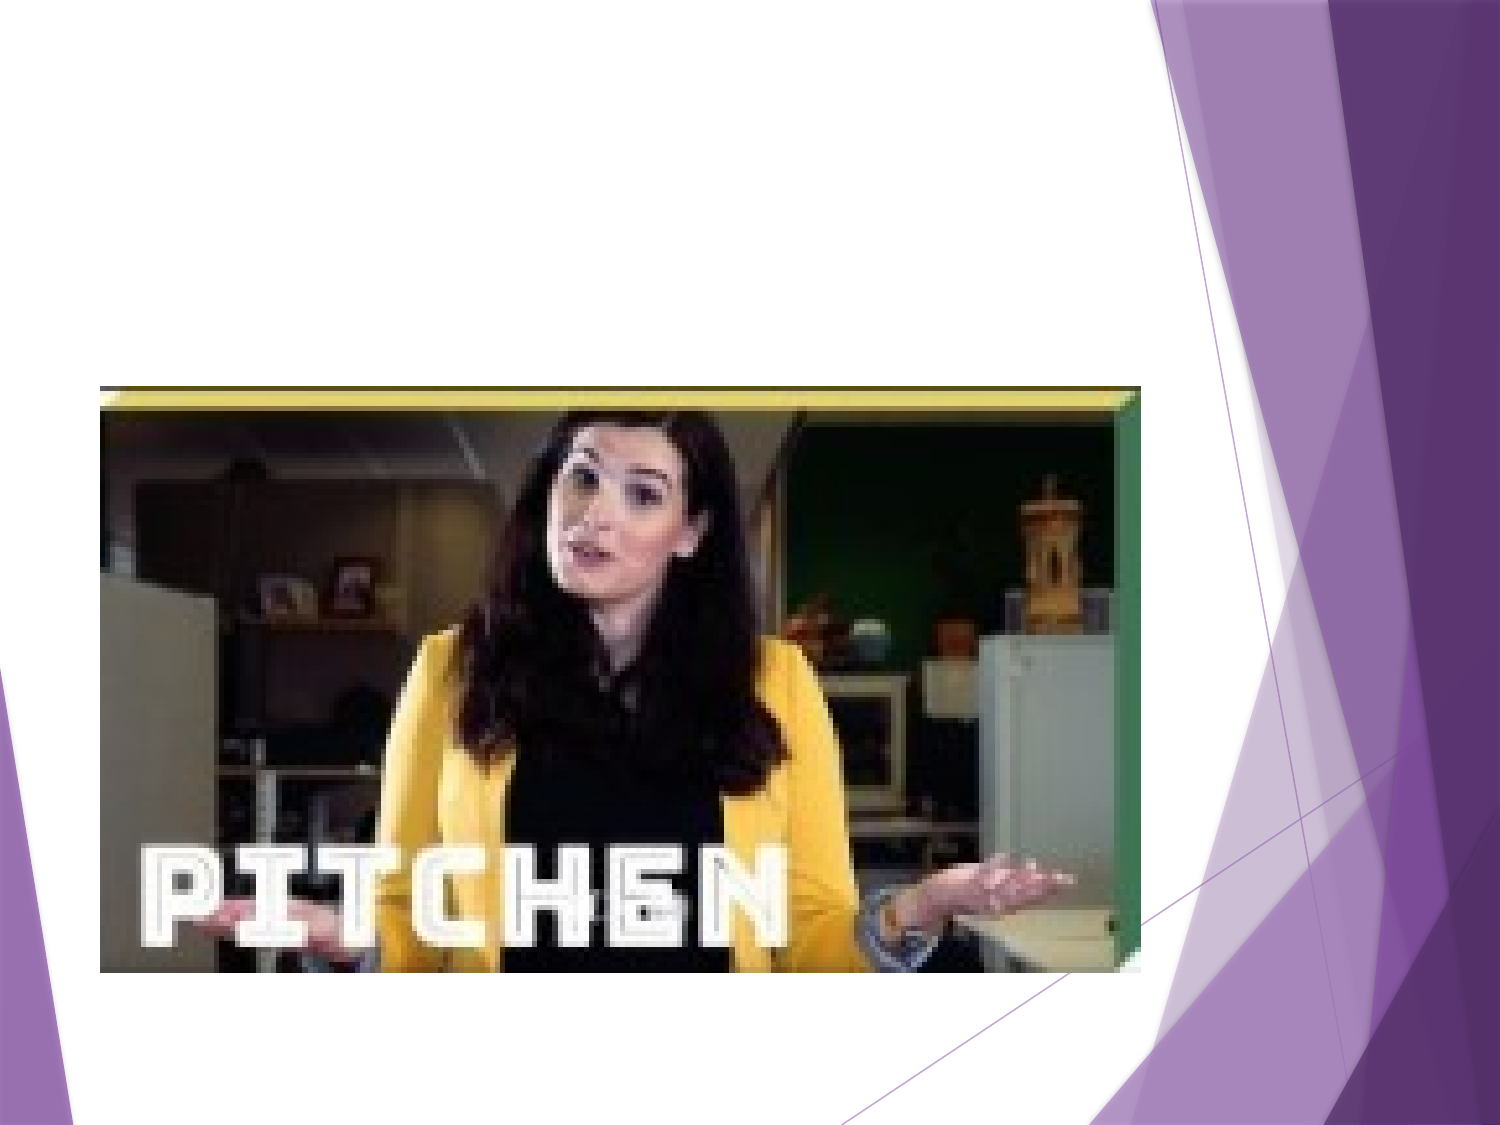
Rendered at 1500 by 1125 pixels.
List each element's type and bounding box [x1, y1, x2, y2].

list [99, 384, 1142, 975]
